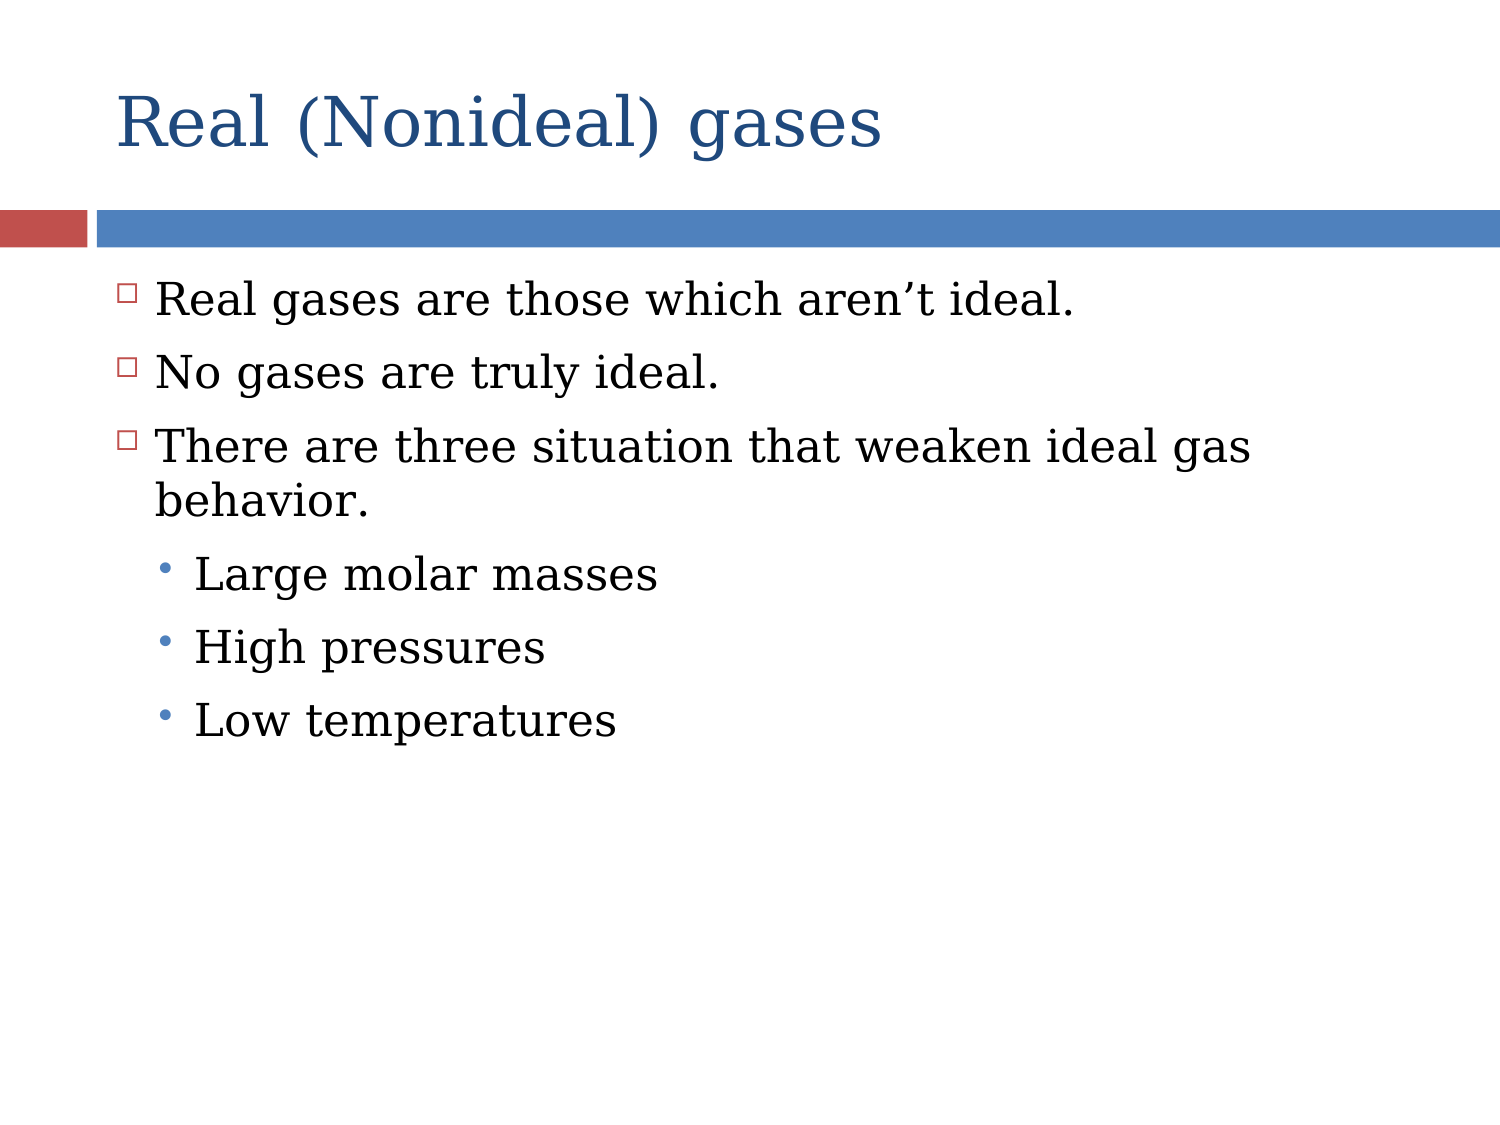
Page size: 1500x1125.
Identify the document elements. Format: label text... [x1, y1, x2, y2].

title Real (Nonideal) gases [100, 37, 1438, 200]
list Real gases are those which aren’t ideal. No gases are truly ideal. There are three situation that weaken ideal gas behavior. Large molar masses High pressures Low temperatures [100, 262, 1438, 1000]
